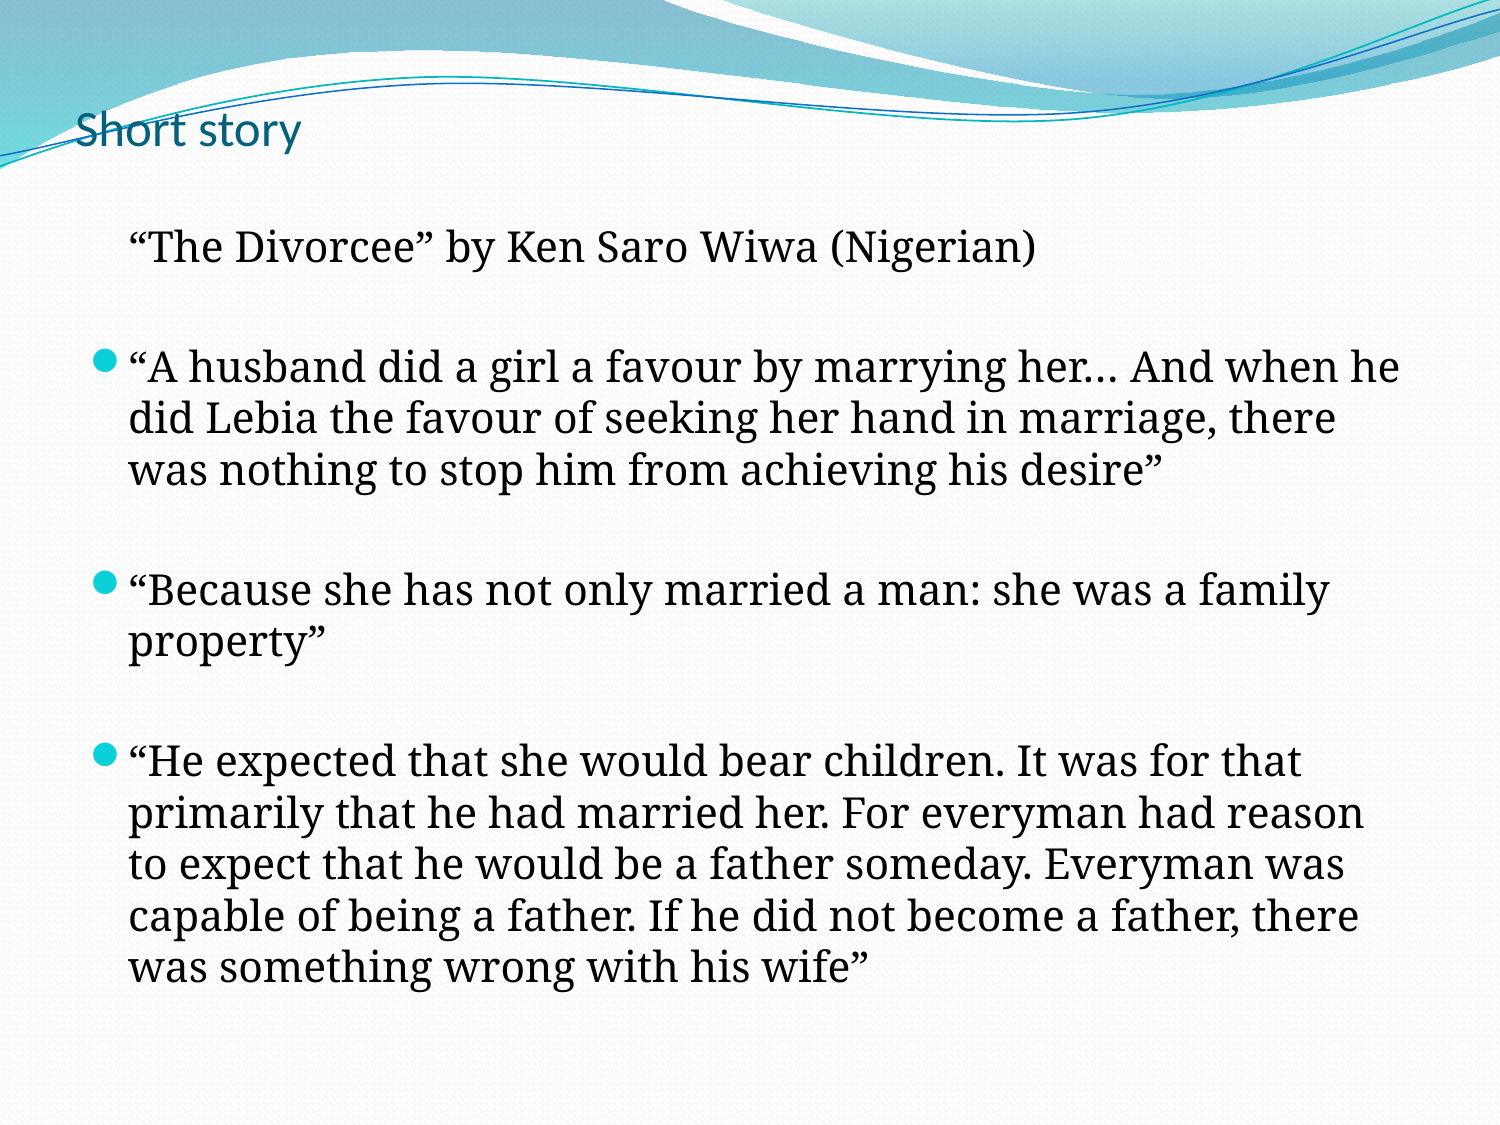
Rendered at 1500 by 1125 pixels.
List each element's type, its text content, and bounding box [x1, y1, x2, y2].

title Short story [75, 87, 1425, 212]
list “The Divorcee” by Ken Saro Wiwa (Nigerian) “A husband did a girl a favour by marrying her… And when he did Lebia the favour of seeking her hand in marriage, there was nothing to stop him from achieving his desire” “Because she has not only married a man: she was a family property” “He expected that she would bear children. It was for that primarily that he had married her. For everyman had reason to expect that he would be a father someday. Everyman was capable of being a father. If he did not become a father, there was something wrong with his wife” [75, 212, 1425, 1005]
